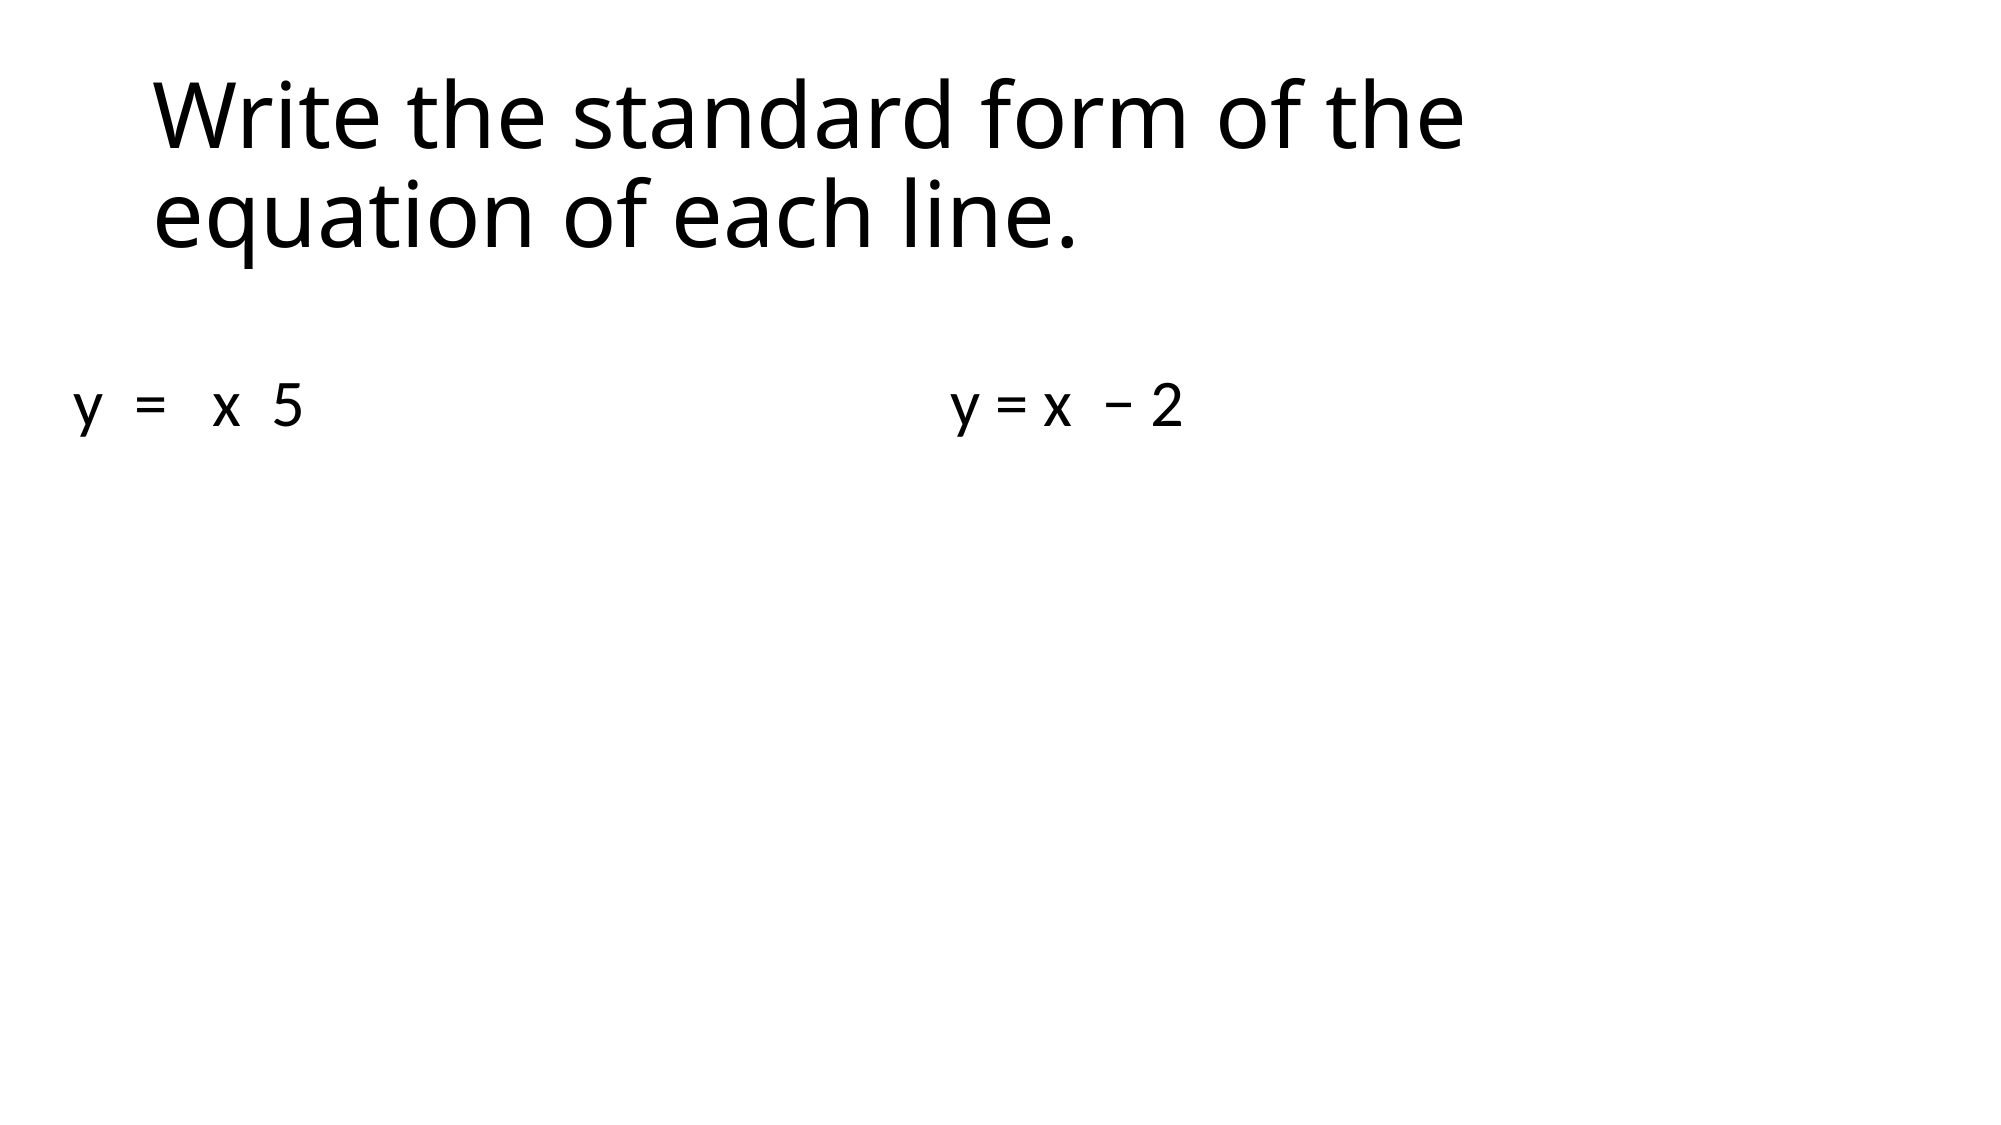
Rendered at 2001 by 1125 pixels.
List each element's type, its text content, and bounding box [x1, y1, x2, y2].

title Write the standard form of the equation of each line. [137, 59, 1863, 278]
